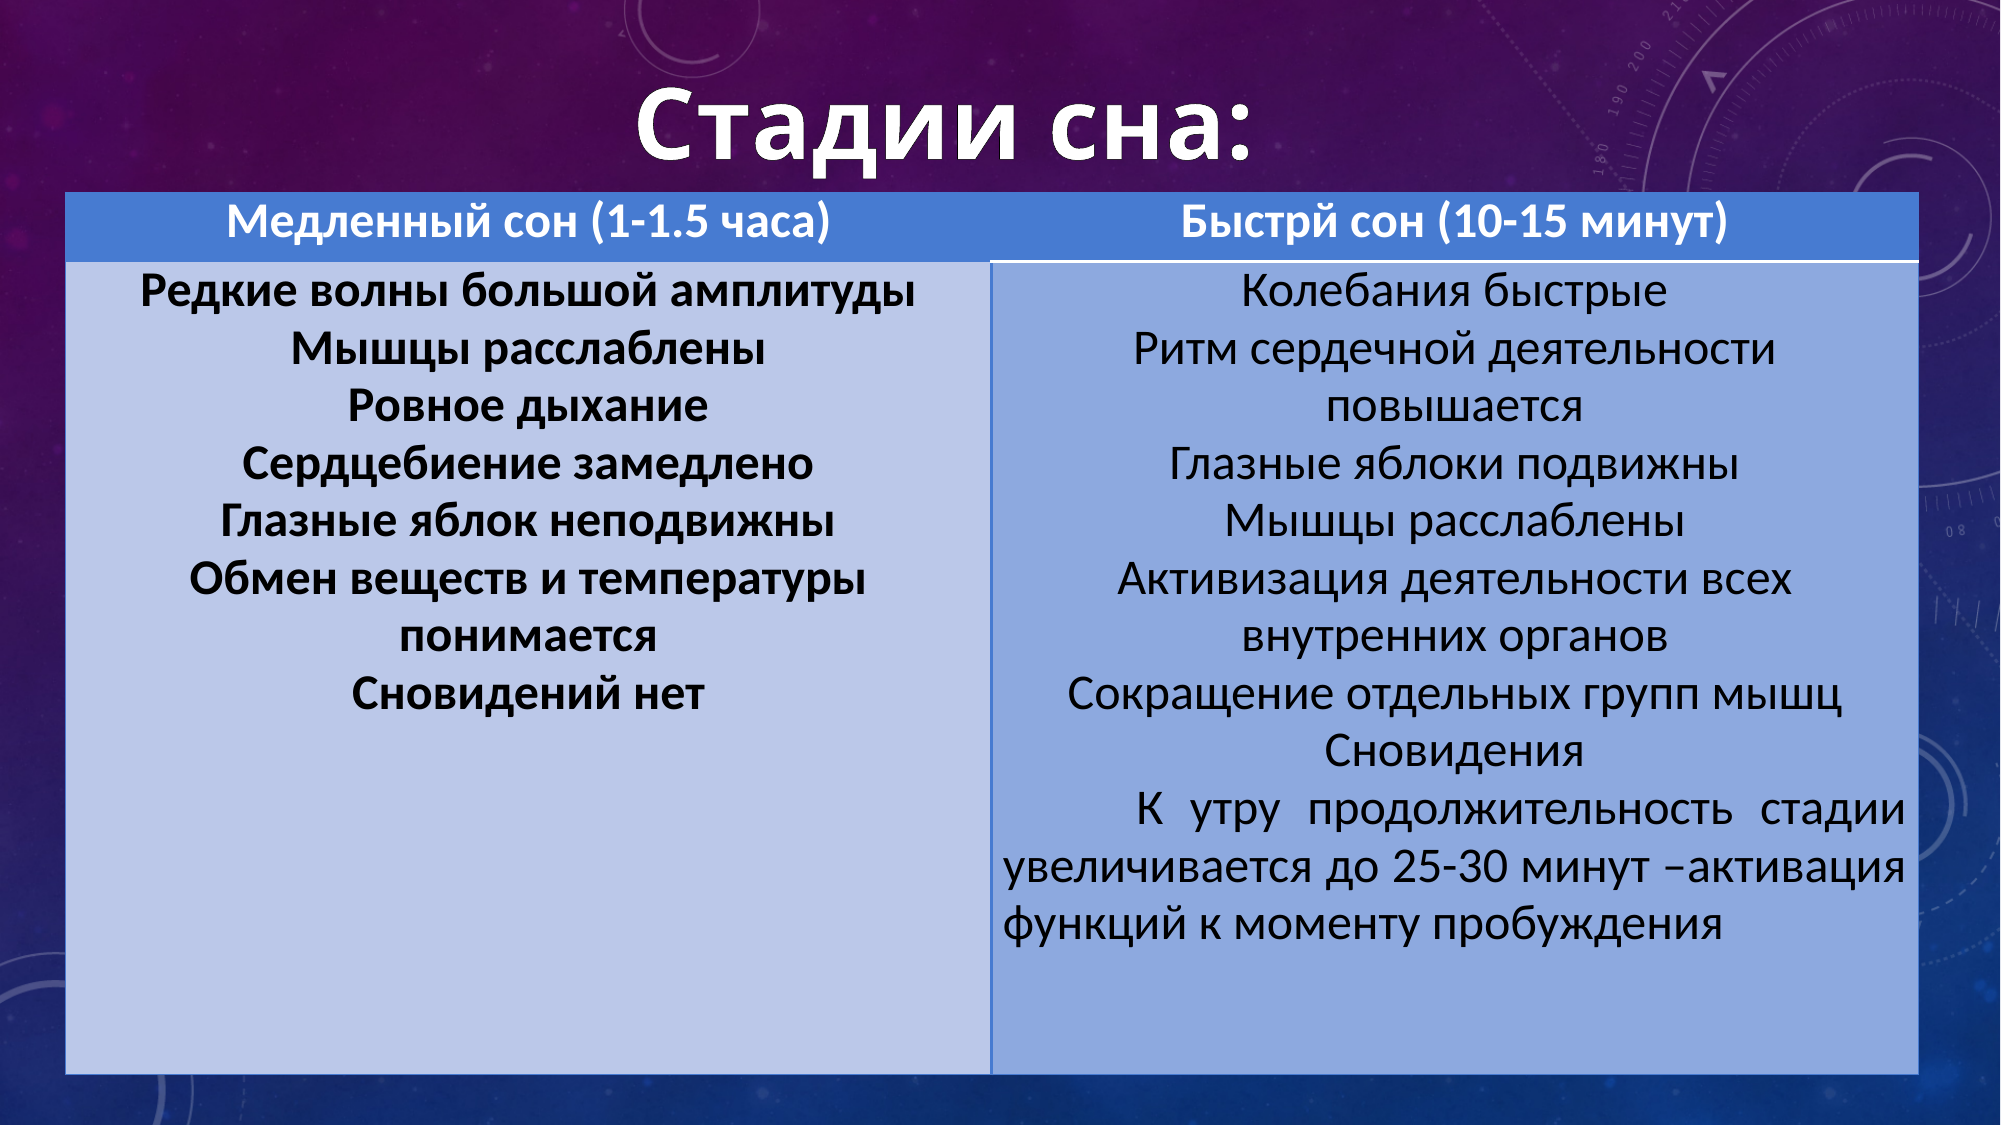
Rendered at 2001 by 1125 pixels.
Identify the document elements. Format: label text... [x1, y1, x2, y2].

picture [0, 0, 2001, 1125]
table_cell Колебания быстрые Ритм сердечной деятельности повышается Глазные яблоки подвижны Мышцы расслаблены Активизация деятельности всех внутренних органов Сокращение отдельных групп мышц Сновидения К утру продолжительность стадии увеличивается до 25-30 минут –активация функций к моменту пробуждения [993, 263, 1918, 1074]
table_header Медленный сон (1-1.5 часа) [66, 193, 990, 261]
table_header Быстрй сон (10-15 минут) [993, 193, 1918, 260]
table_cell Редкие волны большой амплитуды Мышцы расслаблены Ровное дыхание Сердцебиение замедлено Глазные яблок неподвижны Обмен веществ и температуры понимается Сновидений нет [66, 262, 990, 1074]
title Стадии сна: [112, 0, 1775, 192]
